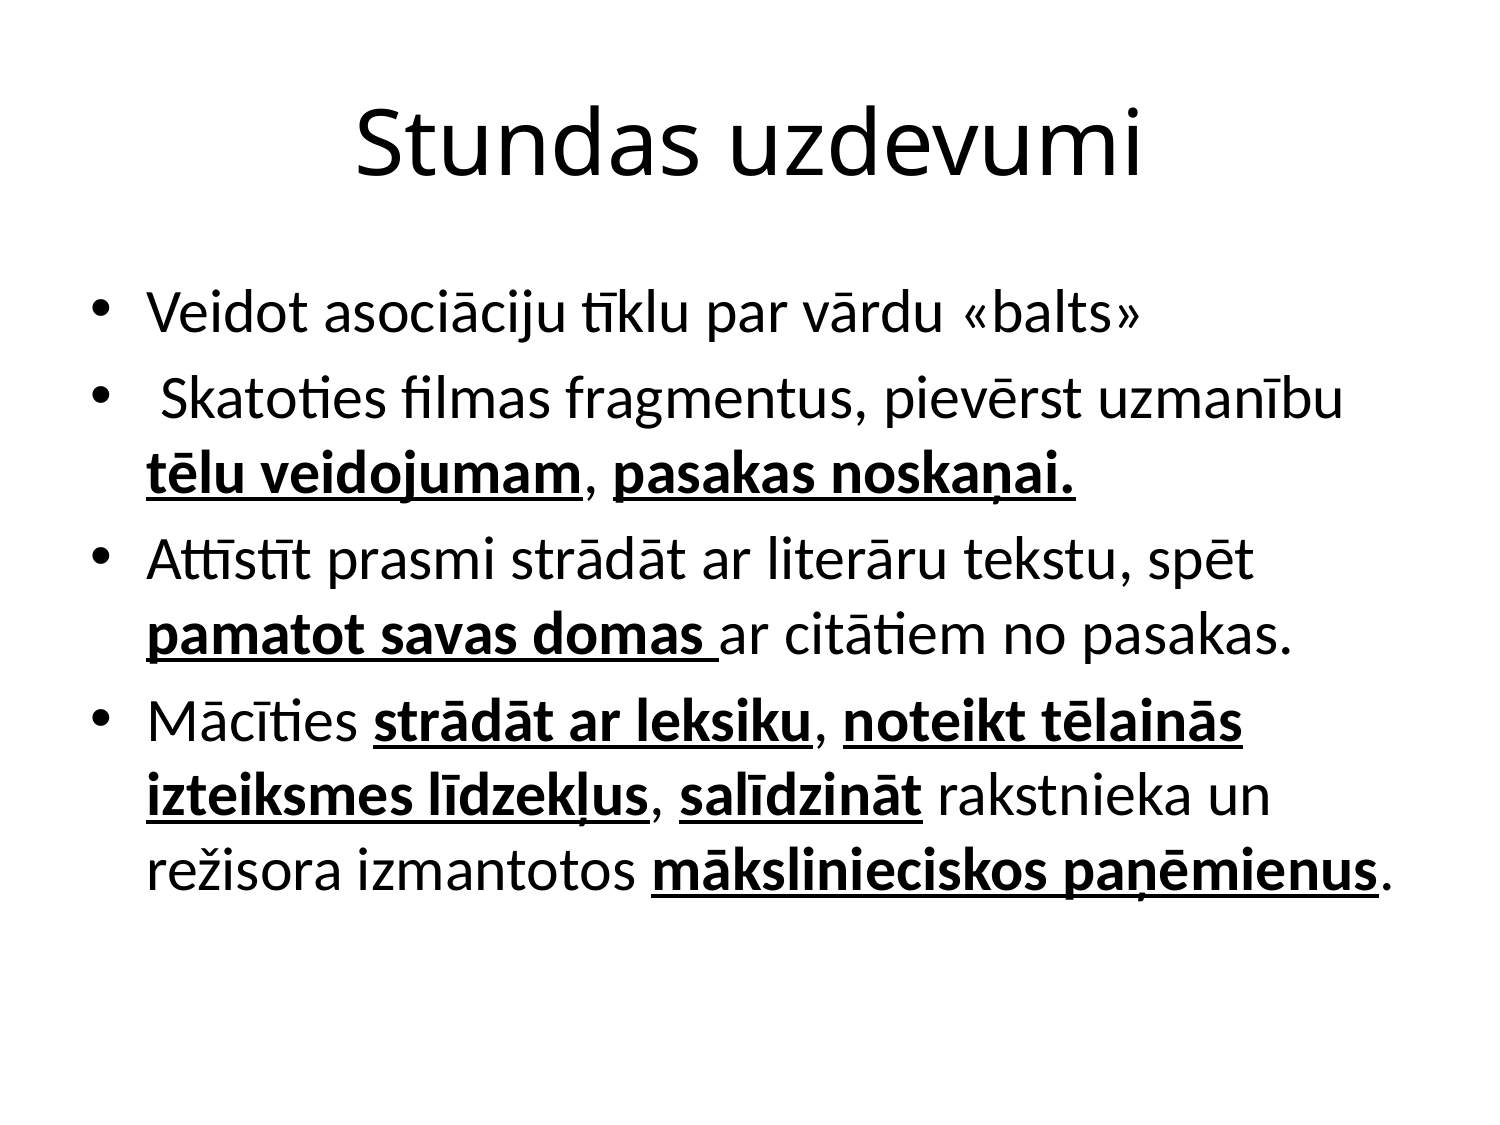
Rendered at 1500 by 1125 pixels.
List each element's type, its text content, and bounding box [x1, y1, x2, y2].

title Stundas uzdevumi [75, 45, 1425, 233]
list Veidot asociāciju tīklu par vārdu «balts» Skatoties filmas fragmentus, pievērst uzmanību tēlu veidojumam, pasakas noskaņai. Attīstīt prasmi strādāt ar literāru tekstu, spēt pamatot savas domas ar citātiem no pasakas. Mācīties strādāt ar leksiku, noteikt tēlainās izteiksmes līdzekļus, salīdzināt rakstnieka un režisora izmantotos mākslinieciskos paņēmienus. [75, 262, 1425, 1005]
